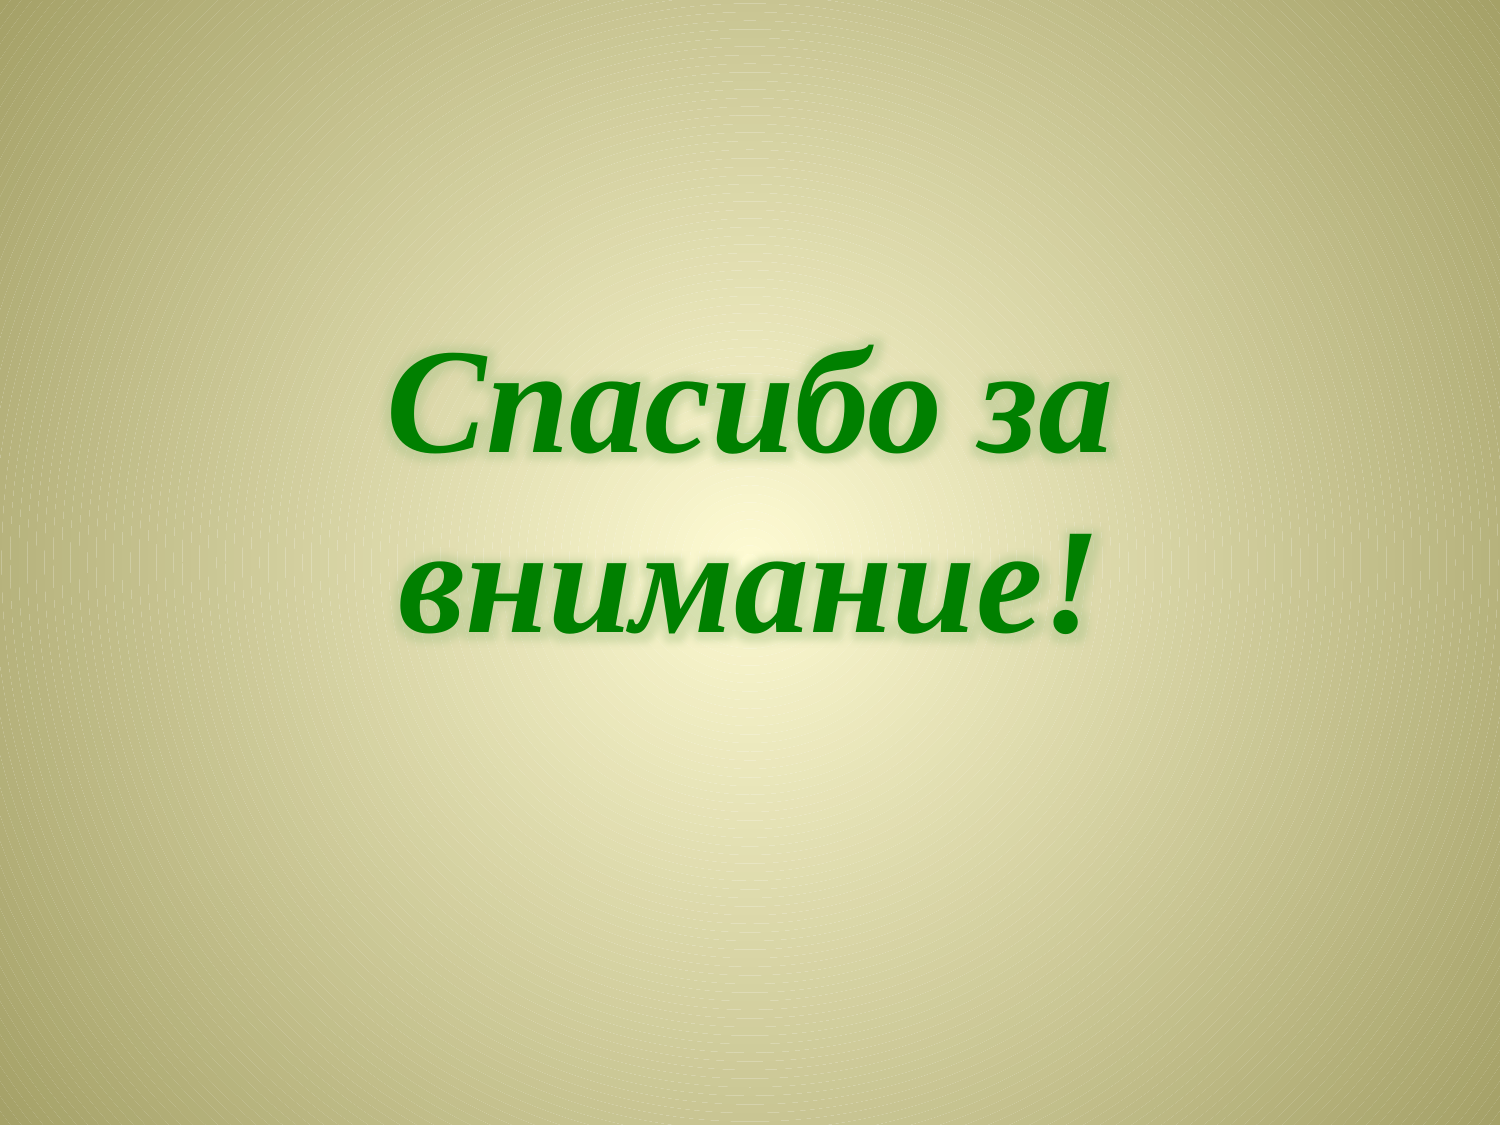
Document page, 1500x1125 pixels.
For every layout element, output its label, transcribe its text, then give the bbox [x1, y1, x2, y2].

text_box Спасибо за внимание! [76, 295, 1424, 671]
